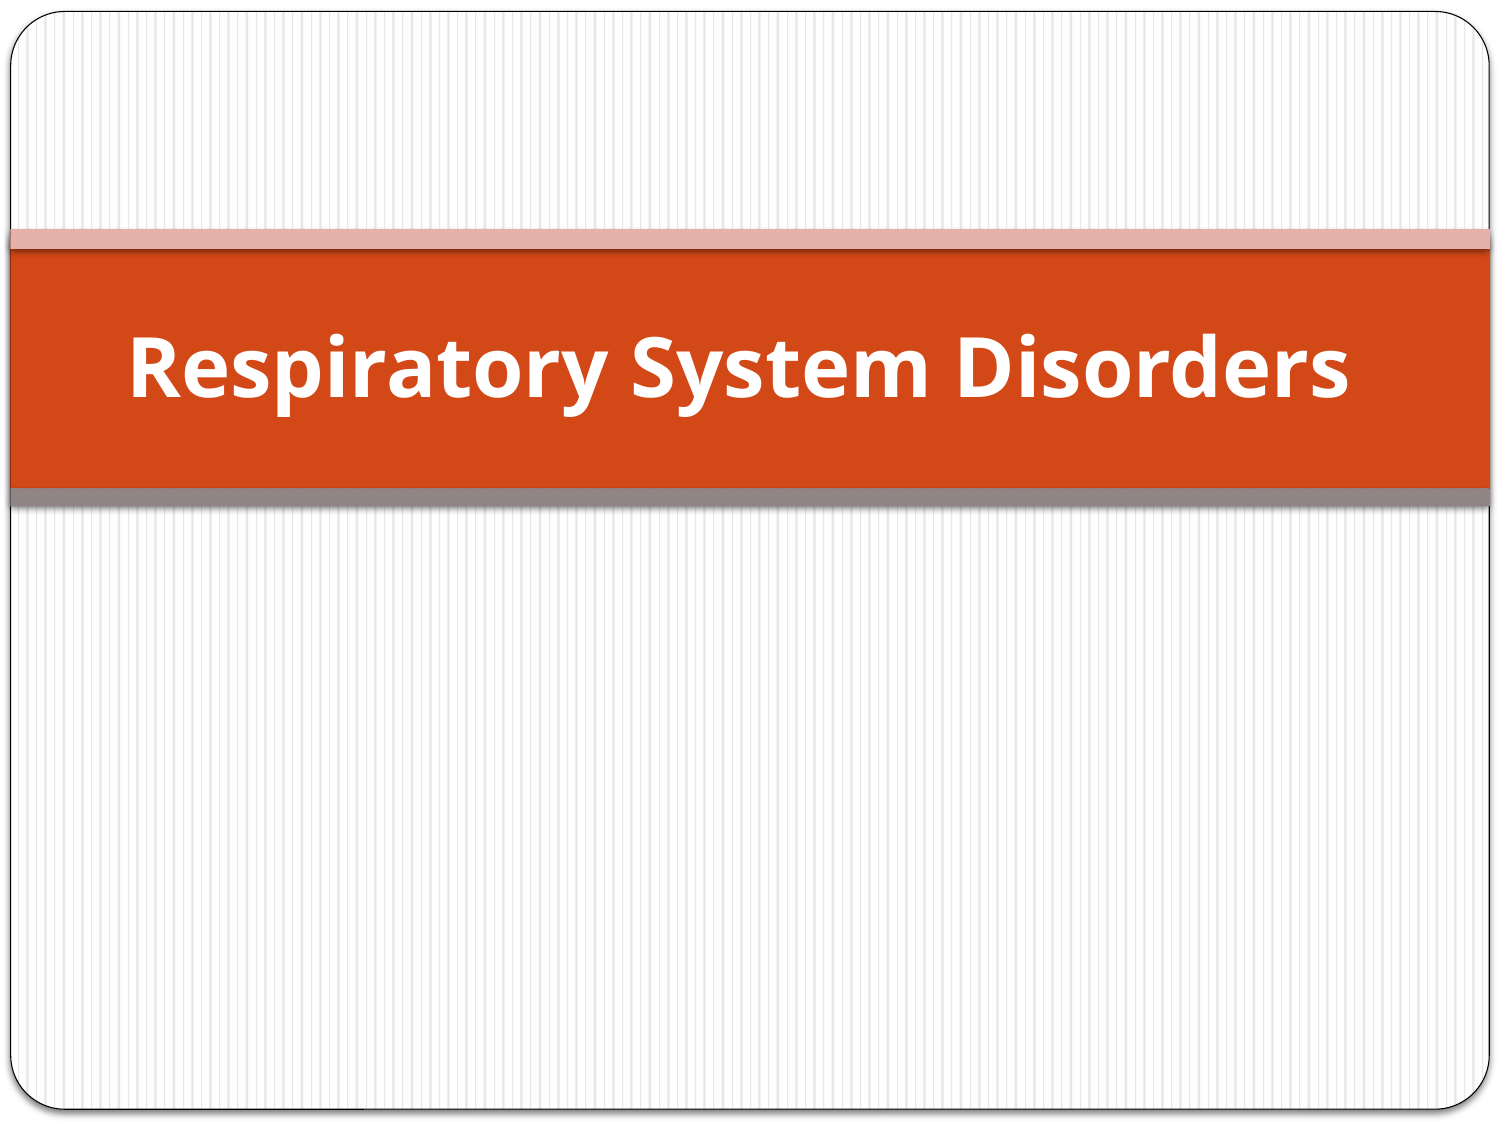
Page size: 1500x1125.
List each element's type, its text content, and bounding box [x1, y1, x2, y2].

title Respiratory System Disorders [75, 247, 1425, 489]
